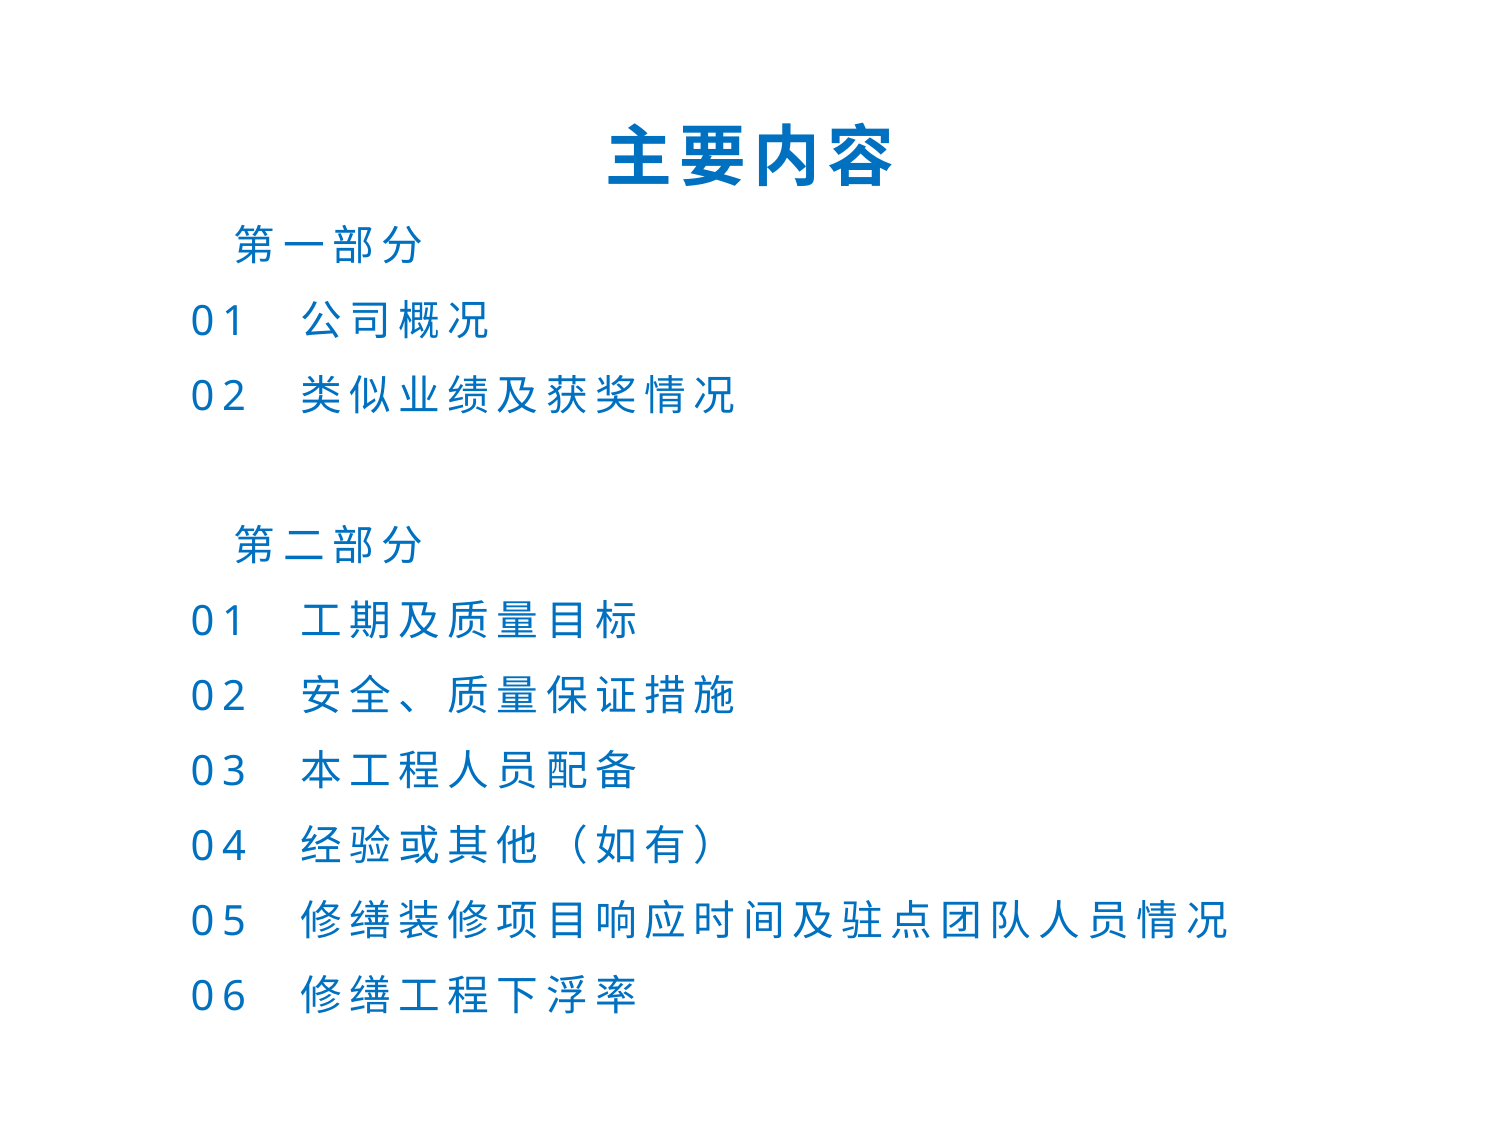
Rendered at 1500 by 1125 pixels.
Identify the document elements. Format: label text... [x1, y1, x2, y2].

text_box 主要内容 第一部分 01 公司概况 02 类似业绩及获奖情况 第二部分 01 工期及质量目标 02 安全、质量保证措施 03 本工程人员配备 04 经验或其他（如有） 05 修缮装修项目响应时间及驻点团队人员情况 06 修缮工程下浮率 [175, 66, 1324, 1057]
